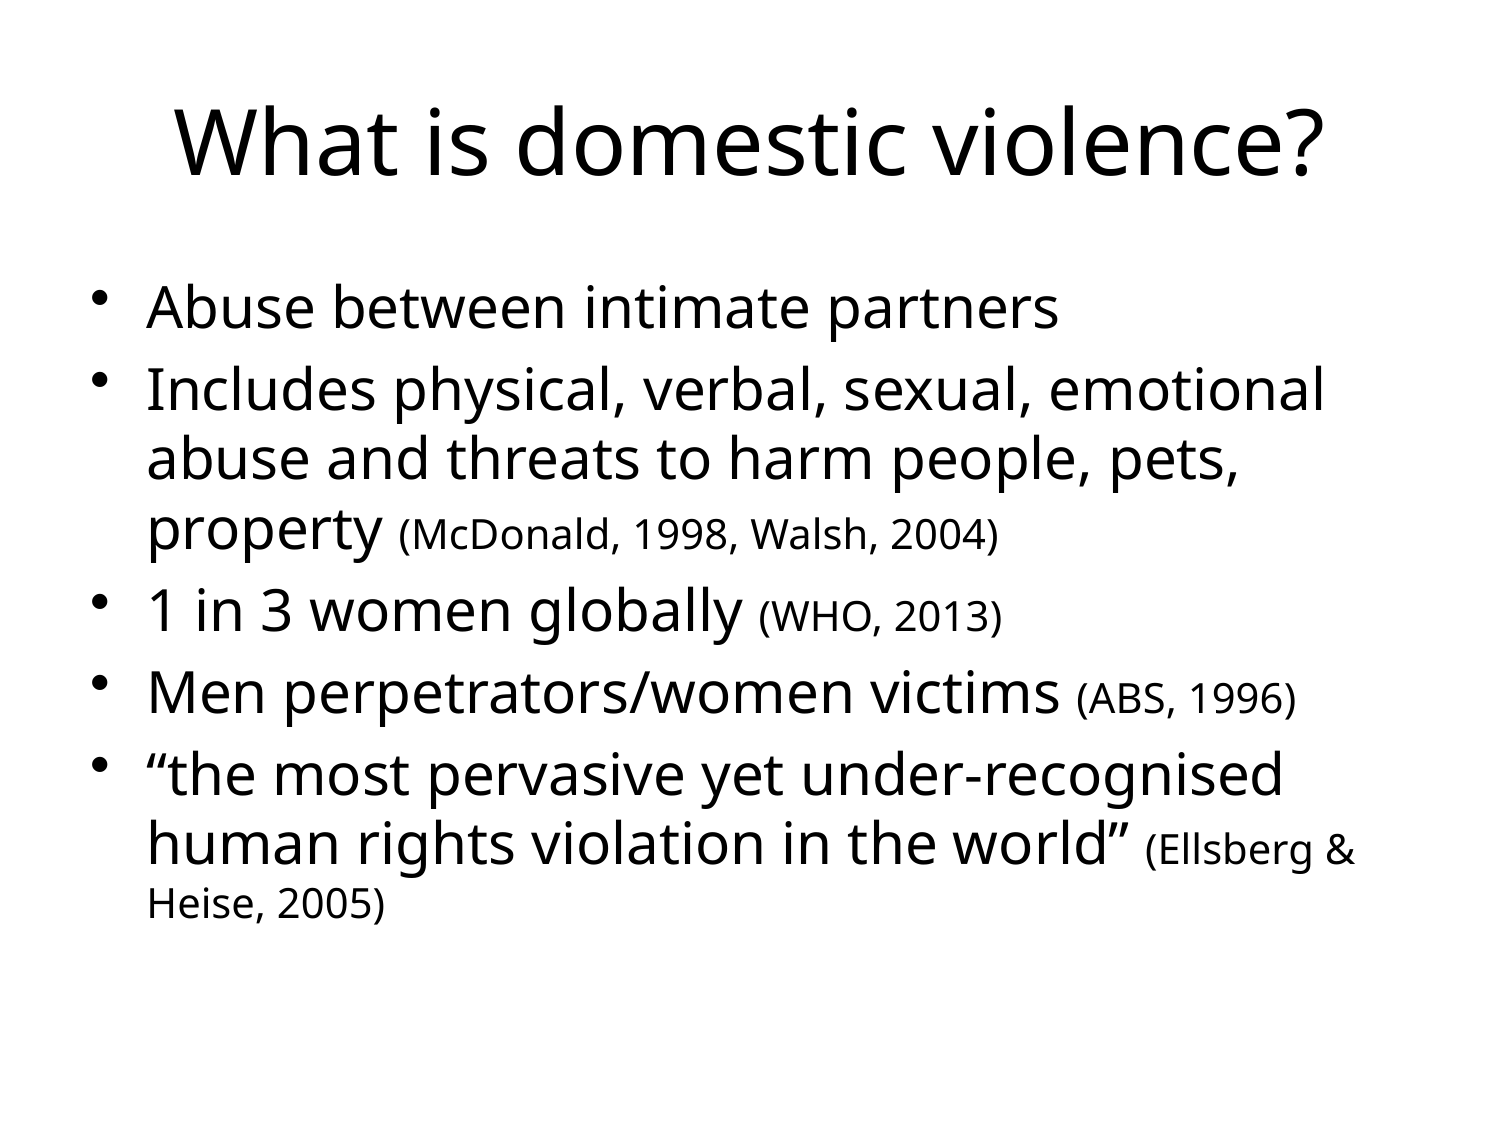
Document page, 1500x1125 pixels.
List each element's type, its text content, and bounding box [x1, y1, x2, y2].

list Abuse between intimate partners Includes physical, verbal, sexual, emotional abuse and threats to harm people, pets, property (McDonald, 1998, Walsh, 2004) 1 in 3 women globally (WHO, 2013) Men perpetrators/women victims (ABS, 1996) “the most pervasive yet under-recognised human rights violation in the world” (Ellsberg & Heise, 2005) [75, 262, 1425, 1005]
title What is domestic violence? [75, 45, 1425, 233]
